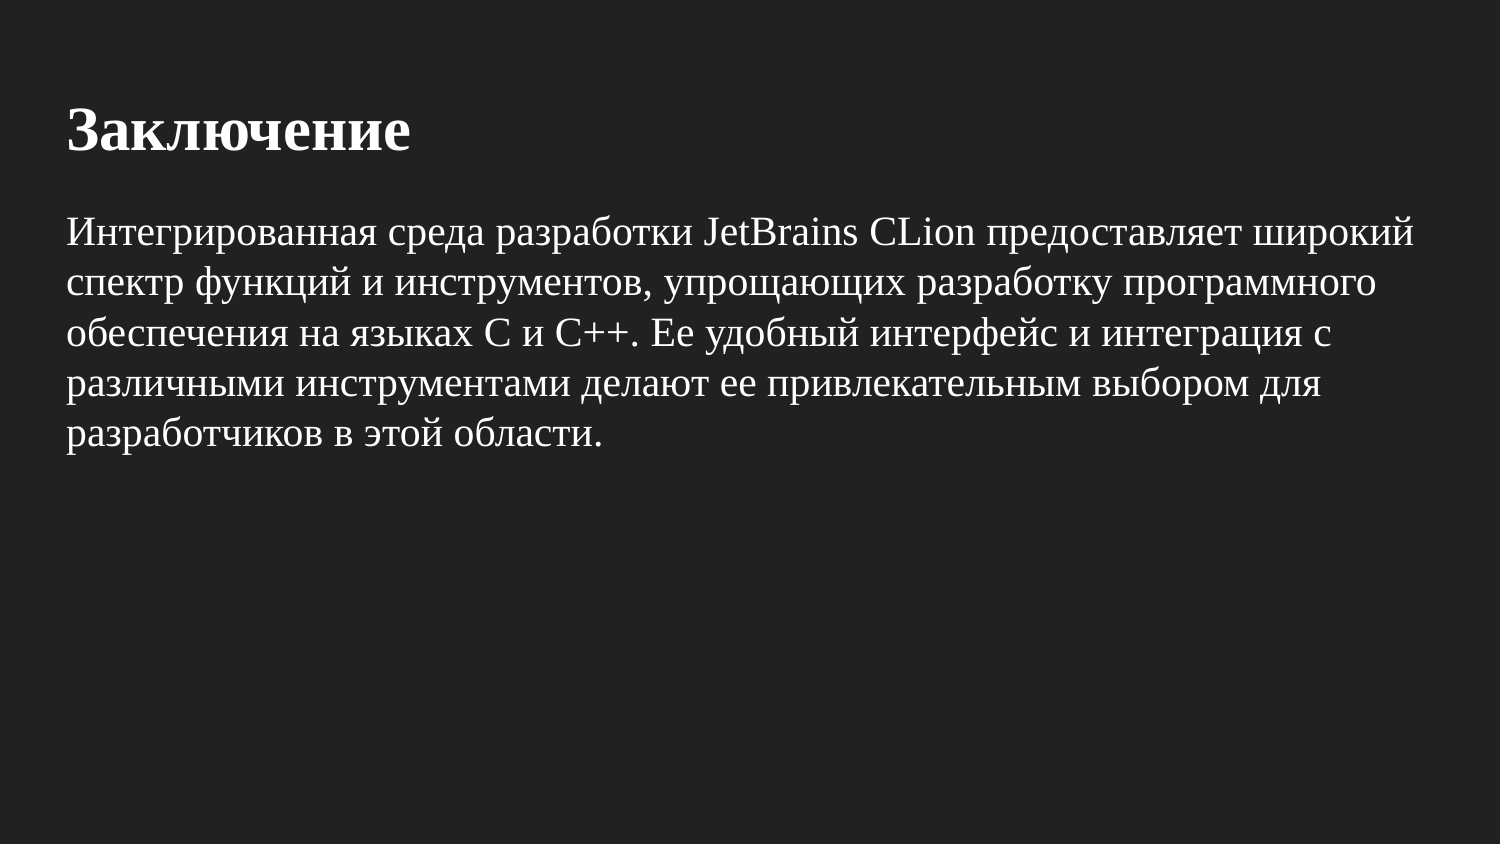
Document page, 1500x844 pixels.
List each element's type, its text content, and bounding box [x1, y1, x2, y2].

list Интегрированная среда разработки JetBrains CLion предоставляет широкий спектр функций и инструментов, упрощающих разработку программного обеспечения на языках C и C++. Ее удобный интерфейс и интеграция с различными инструментами делают ее привлекательным выбором для разработчиков в этой области. [51, 189, 1449, 750]
title Заключение [51, 72, 1449, 167]
